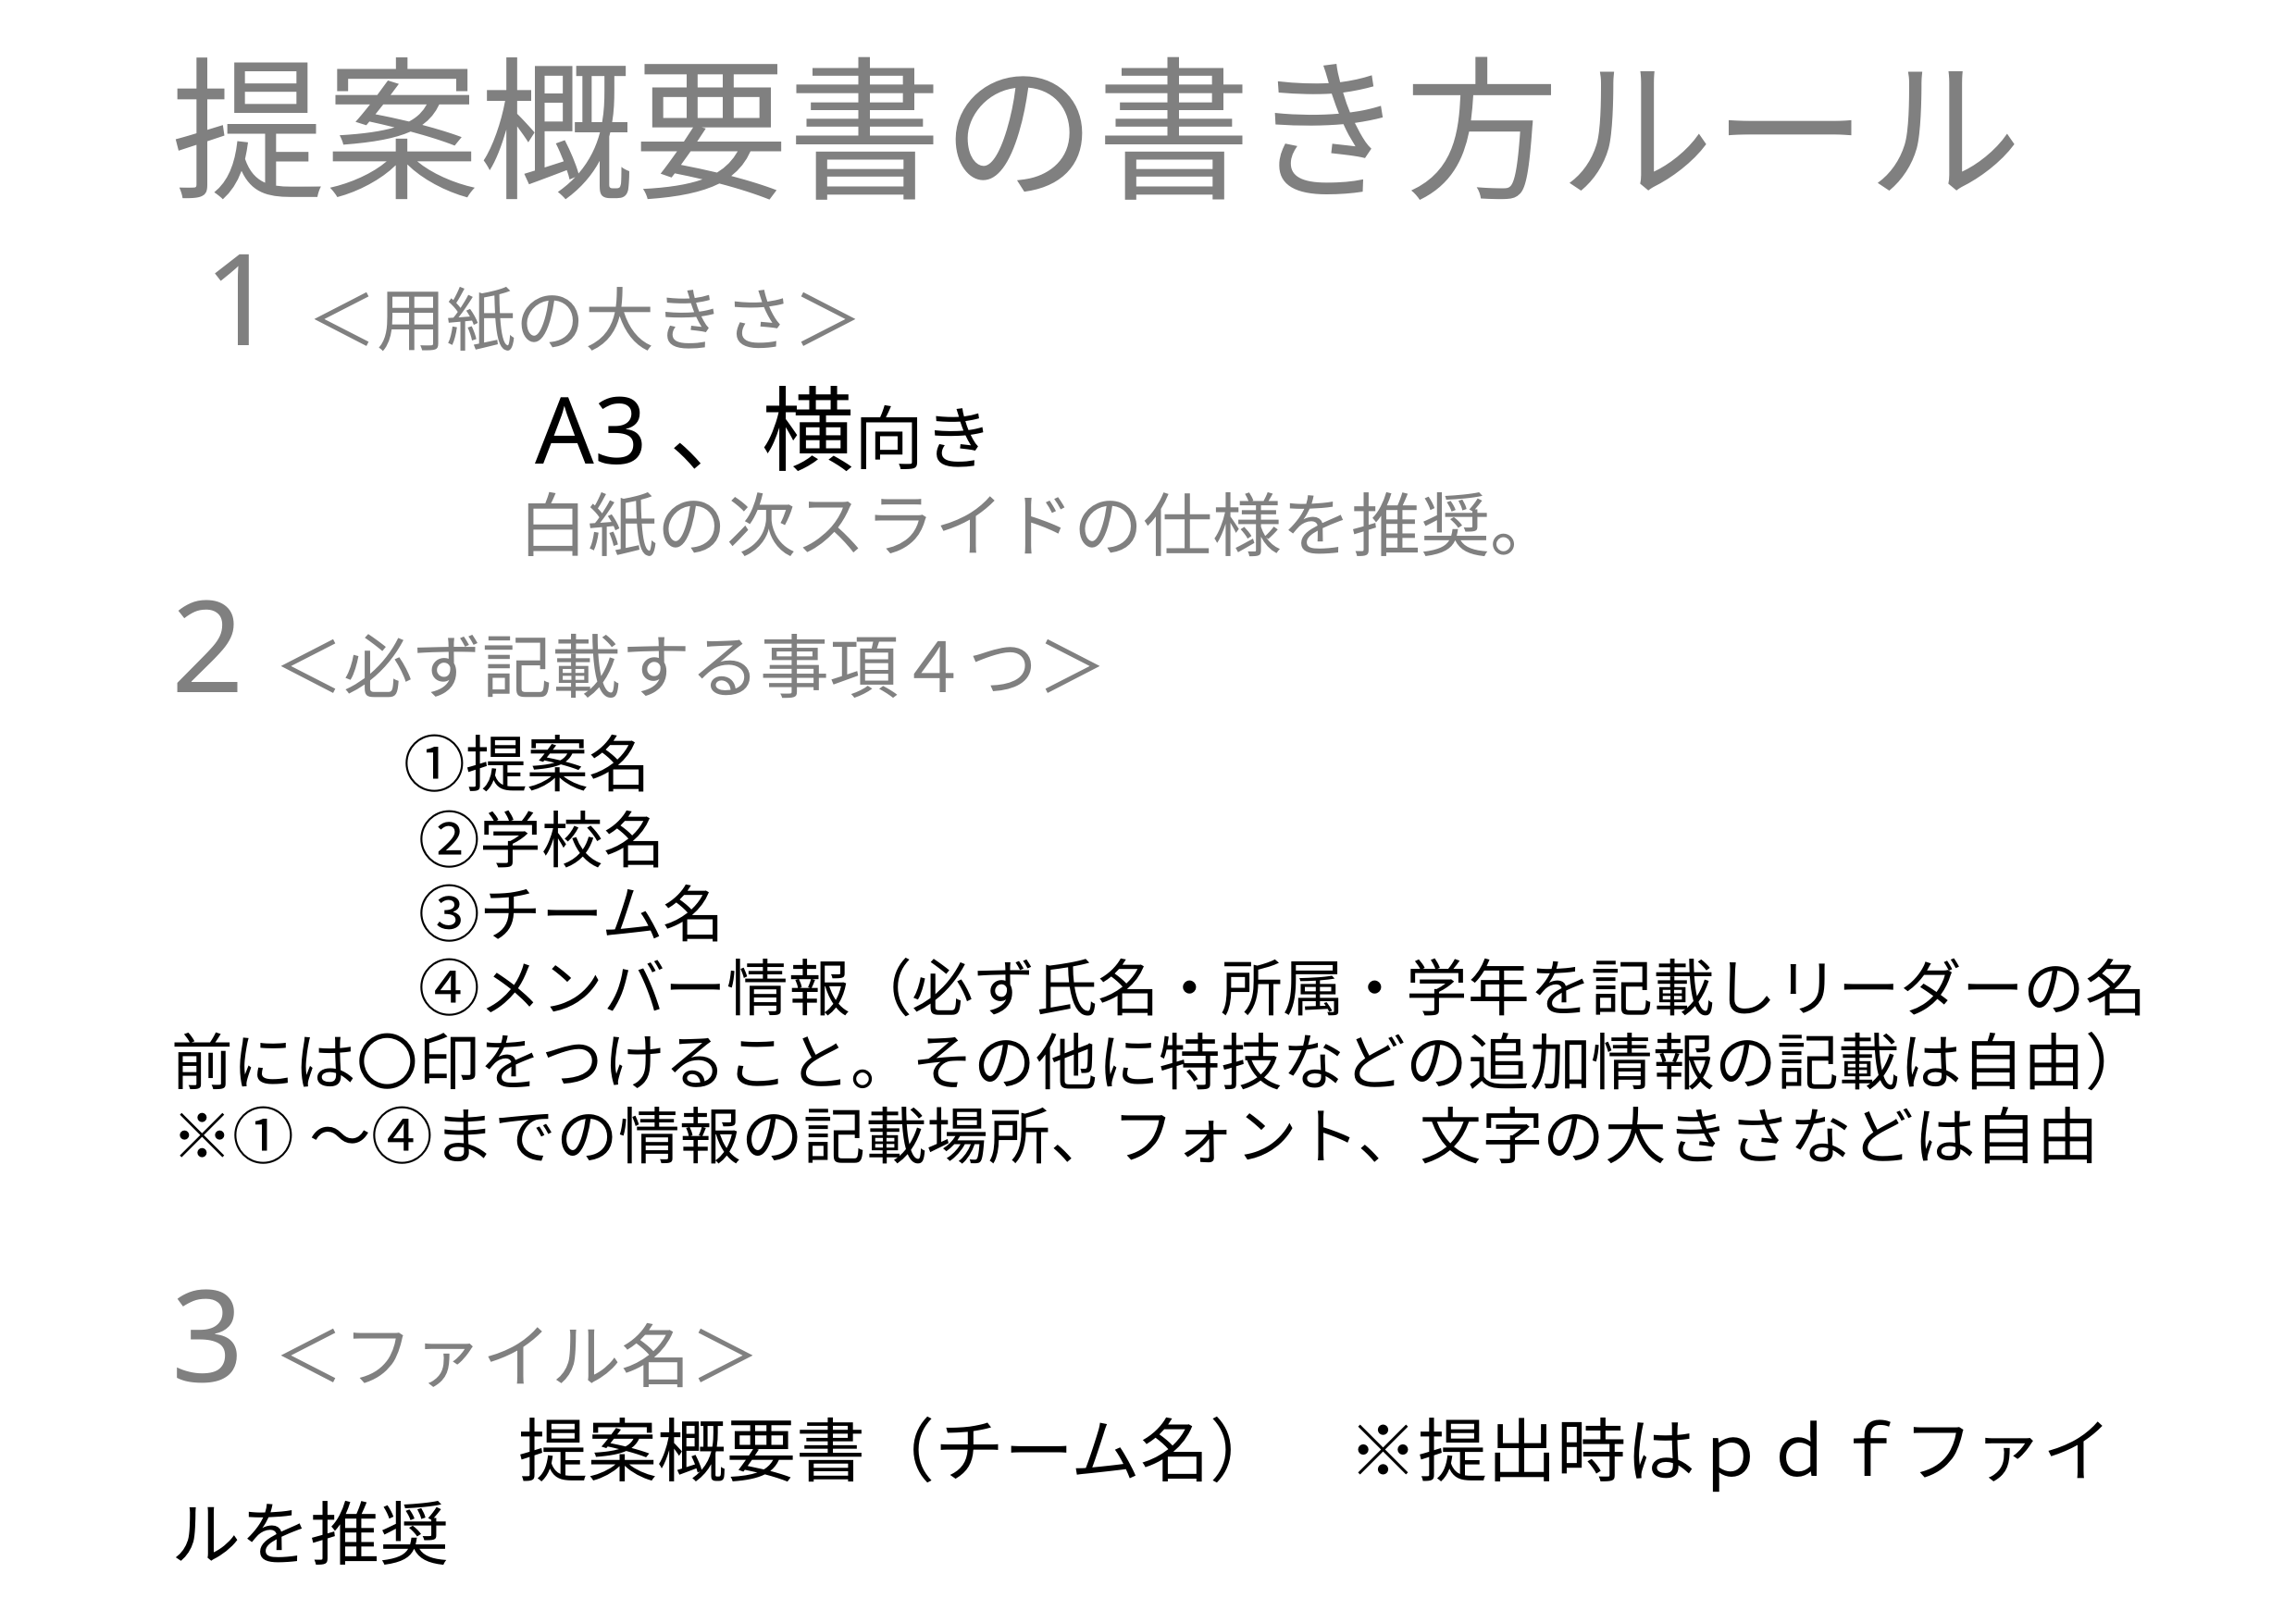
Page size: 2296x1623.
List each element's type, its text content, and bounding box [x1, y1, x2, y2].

text_box 提案概要書の書き方ルール 1＜用紙の大きさ＞ A3、横向き 白紙の次スライドの仕様を推奨。 2＜必ず記載する事項４つ＞ ①提案名 ②学校名 ③チーム名 ④メンバー情報（必ず氏名・所属・学年を記載しリーダーの名前には〇印をつけること。その他に特技などの追加情報の記載は自由） ※①～④までの情報の記載場所、フォント、文字の大きさなどは自由 3＜ファイル名＞ 提案概要書（チーム名） ※提出時はｐｄｆファイルを推奨 [157, 26, 2191, 1623]
